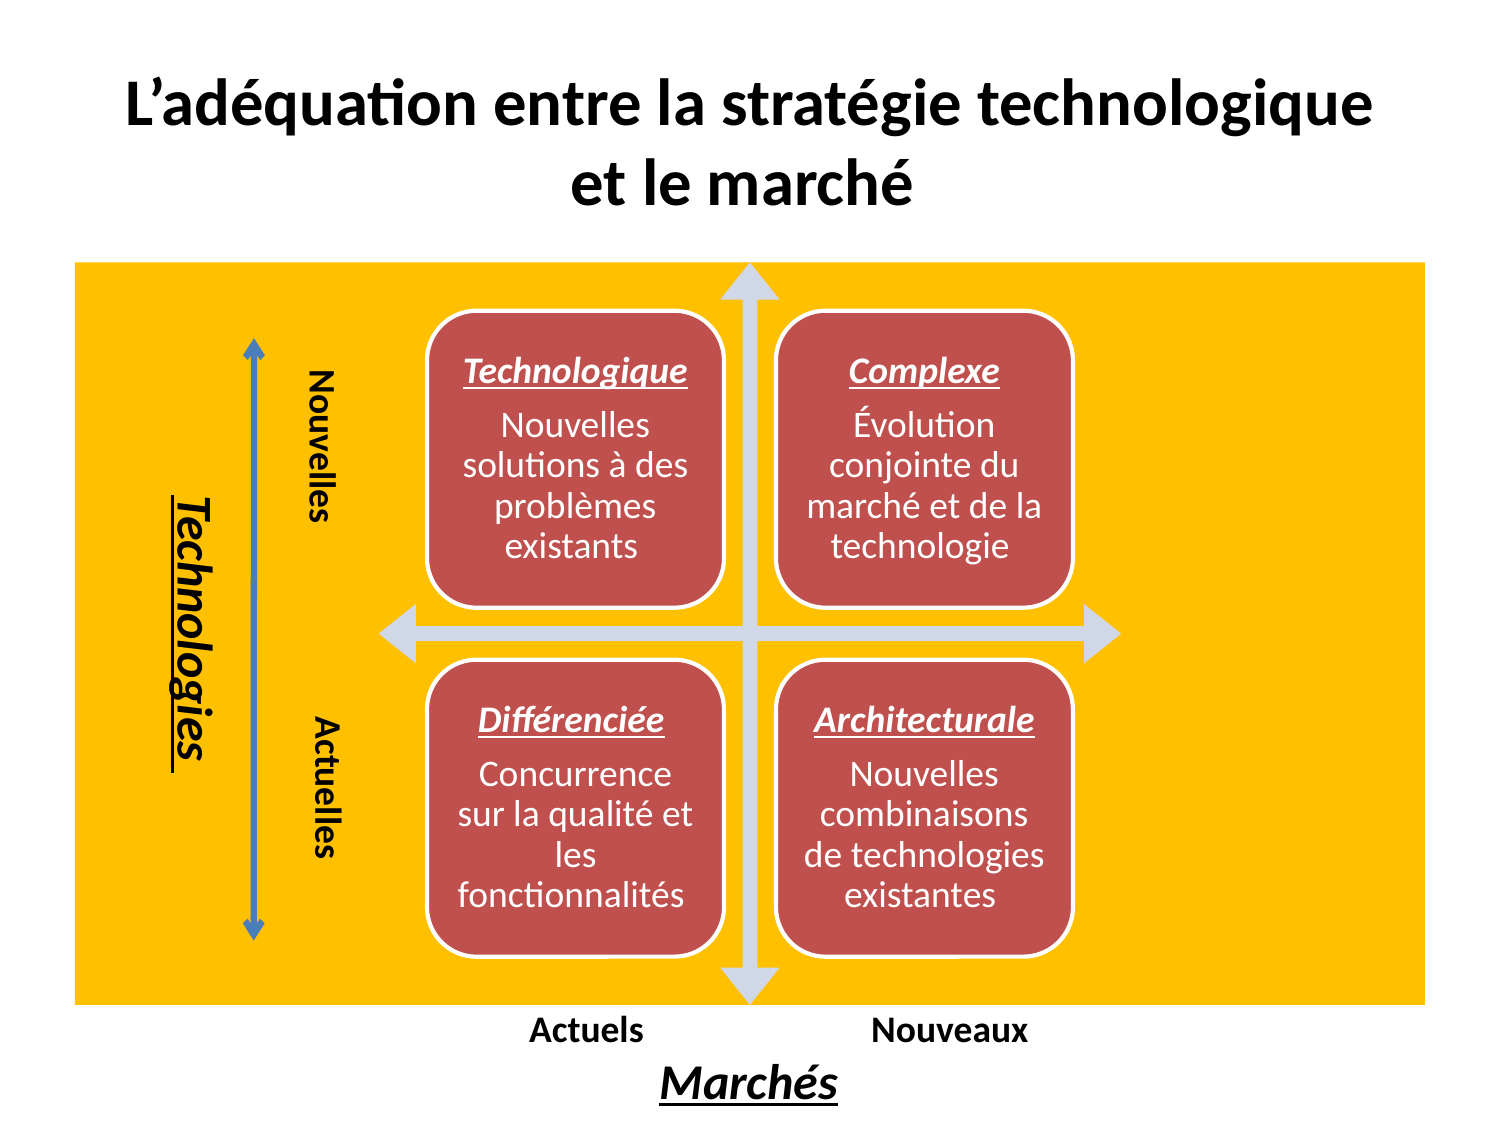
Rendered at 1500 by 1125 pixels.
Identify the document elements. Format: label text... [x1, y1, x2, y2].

text_box Actuels [514, 1014, 668, 1058]
text_box Marchés [644, 1041, 865, 1117]
title L’adéquation entre la stratégie technologique et le marché [75, 45, 1425, 233]
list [74, 262, 1426, 1006]
text_box Nouveaux [856, 1014, 1044, 1058]
